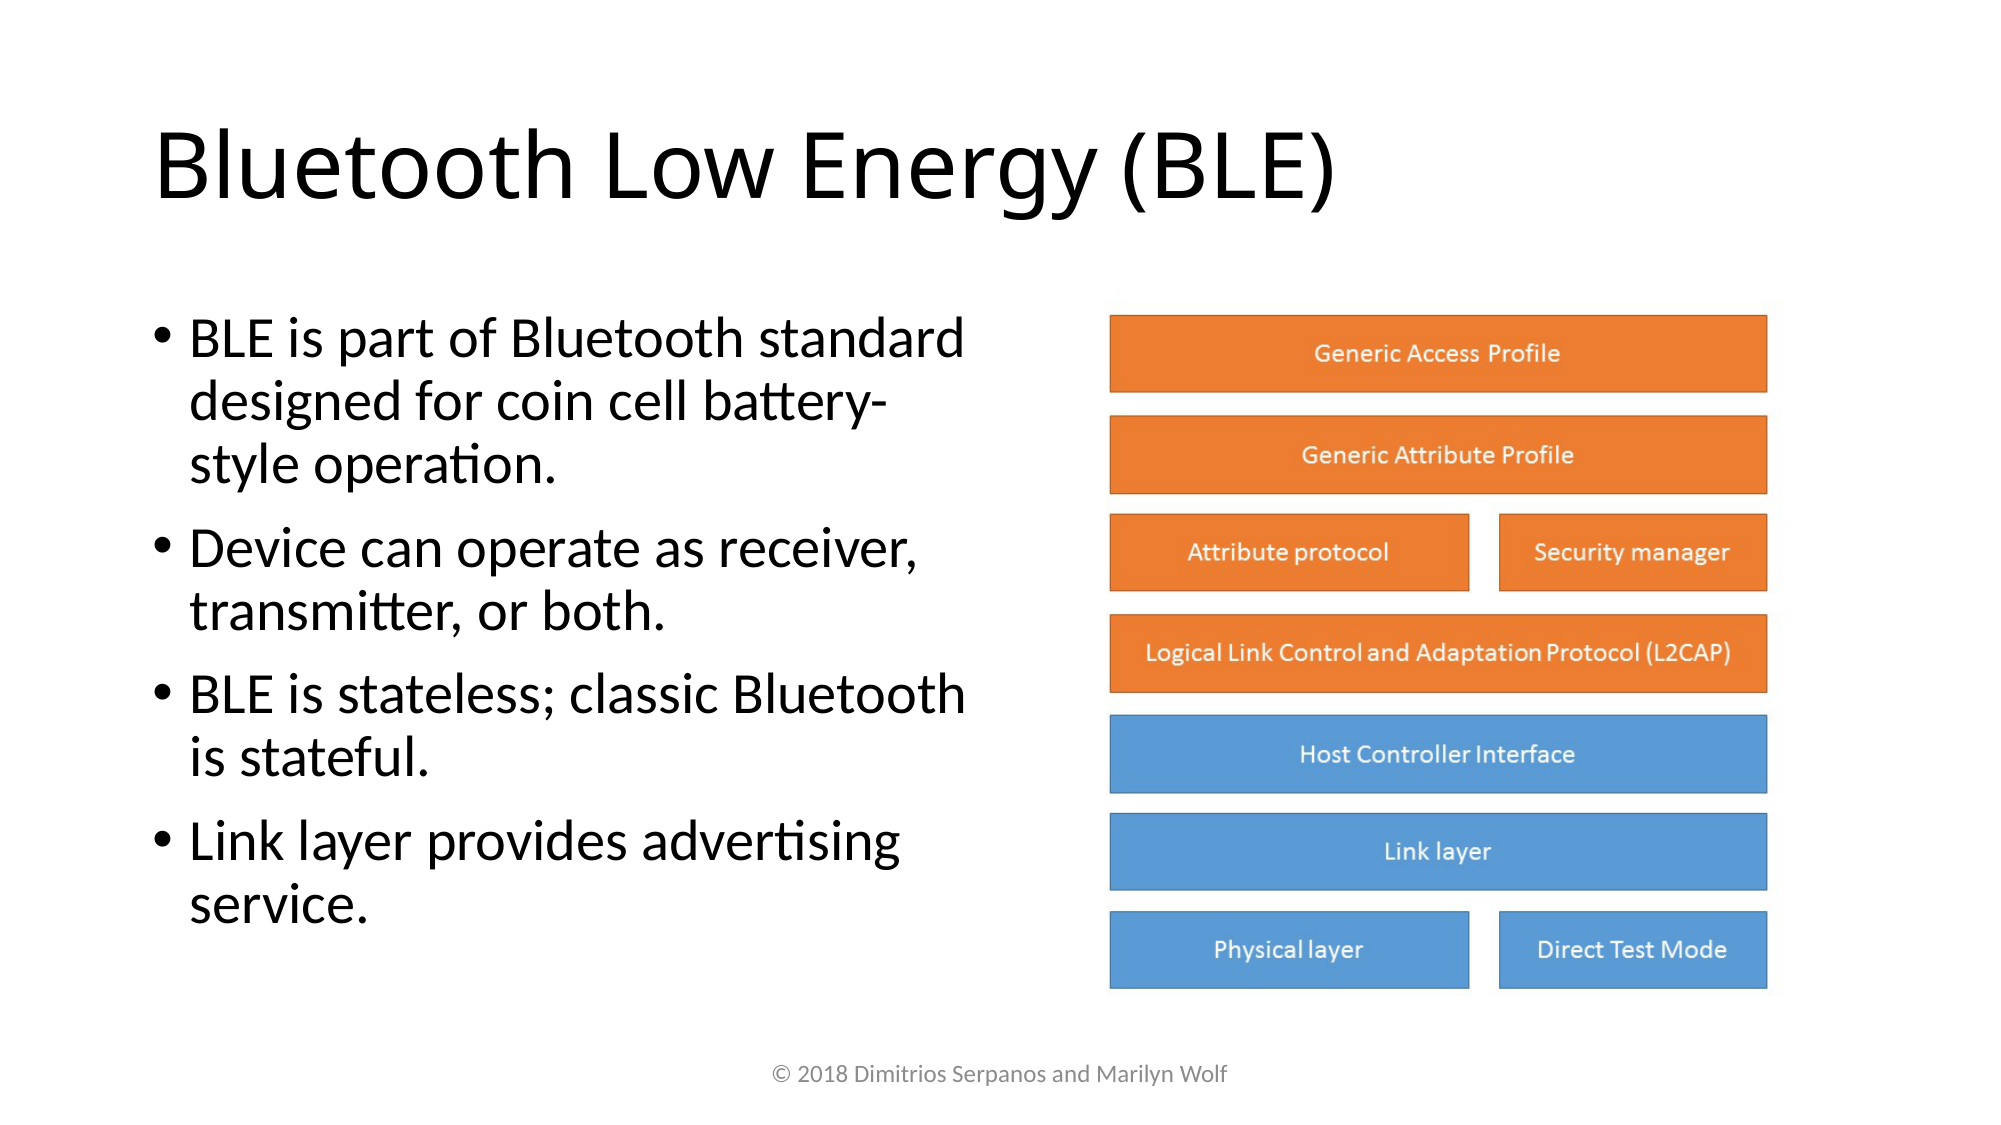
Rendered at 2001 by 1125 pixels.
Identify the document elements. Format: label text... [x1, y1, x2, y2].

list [1087, 299, 1788, 1014]
list BLE is part of Bluetooth standard designed for coin cell battery-style operation. Device can operate as receiver, transmitter, or both. BLE is stateless; classic Bluetooth is stateful. Link layer provides advertising service. [137, 299, 988, 1014]
title Bluetooth Low Energy (BLE) [137, 59, 1863, 278]
footer © 2018 Dimitrios Serpanos and Marilyn Wolf [662, 1042, 1338, 1103]
